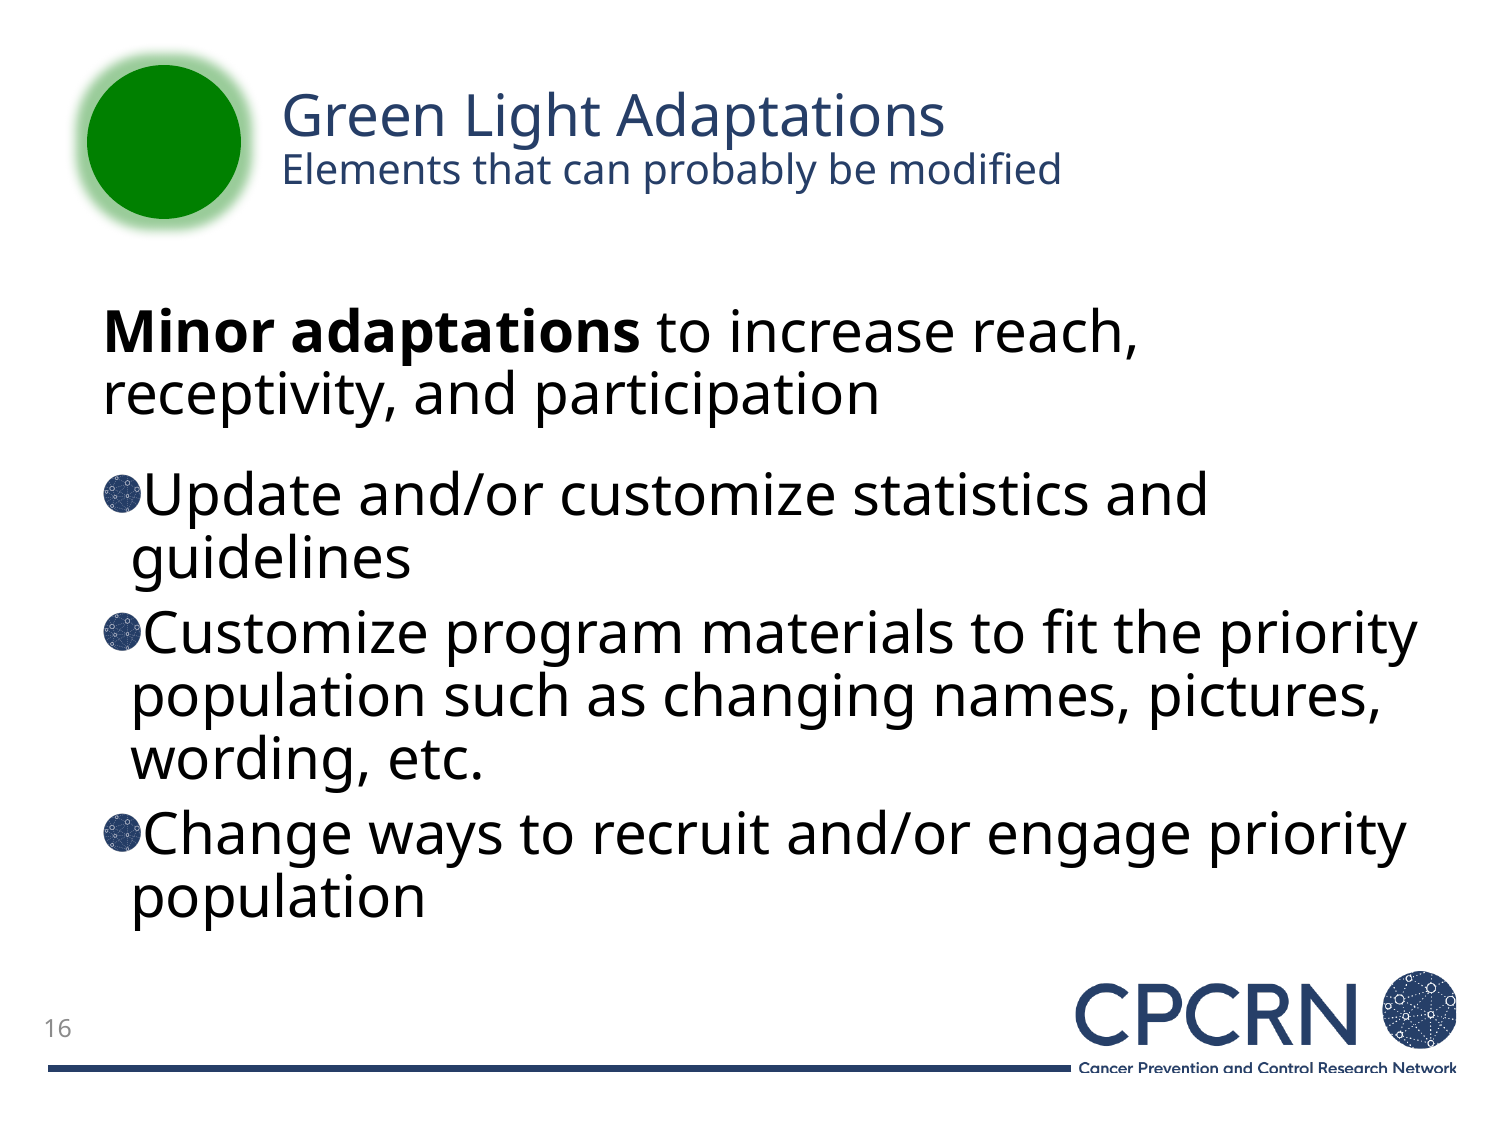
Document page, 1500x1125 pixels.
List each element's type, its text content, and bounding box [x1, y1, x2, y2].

text_box [86, 64, 242, 220]
picture [102, 811, 143, 853]
title Green Light Adaptations Elements that can probably be modified [266, 51, 1448, 228]
picture [102, 610, 143, 652]
list Minor adaptations to increase reach, receptivity, and participation Update and/or customize statistics and guidelines Customize program materials to fit the priority population such as changing names, pictures, wording, etc. Change ways to recruit and/or engage priority population [87, 294, 1448, 950]
slide_number 16 [28, 999, 379, 1060]
picture [102, 472, 143, 514]
